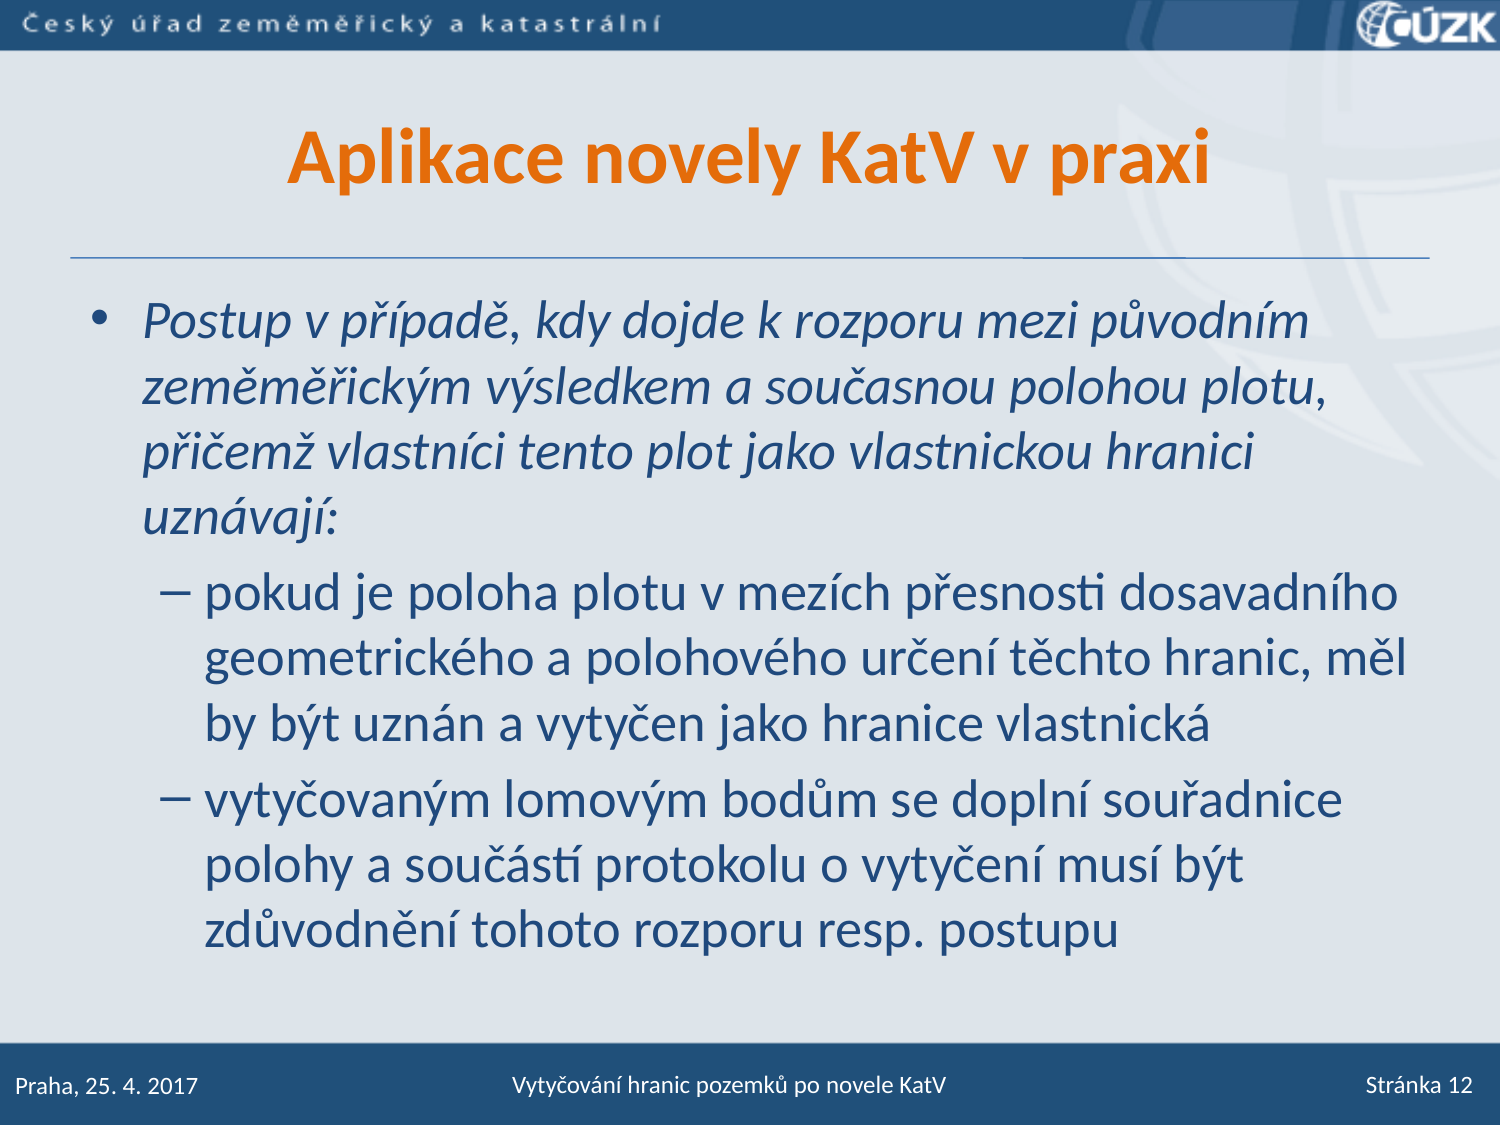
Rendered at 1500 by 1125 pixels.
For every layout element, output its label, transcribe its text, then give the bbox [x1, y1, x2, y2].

list Postup v případě, kdy dojde k rozporu mezi původním zeměměřickým výsledkem a současnou polohou plotu, přičemž vlastníci tento plot jako vlastnickou hranici uznávají: pokud je poloha plotu v mezích přesnosti dosavadního geometrického a polohového určení těchto hranic, měl by být uznán a vytyčen jako hranice vlastnická vytyčovaným lomovým bodům se doplní souřadnice polohy a součástí protokolu o vytyčení musí být zdůvodnění tohoto rozporu resp. postupu [75, 277, 1425, 1020]
footer Vytyčování hranic pozemků po novele KatV [492, 1053, 968, 1114]
picture [0, 0, 1500, 1125]
slide_number Praha, 25. 4. 2017 [0, 1054, 350, 1115]
slide_number Stránka 12 [1138, 1053, 1489, 1114]
title Aplikace novely KatV v praxi [75, 58, 1425, 247]
